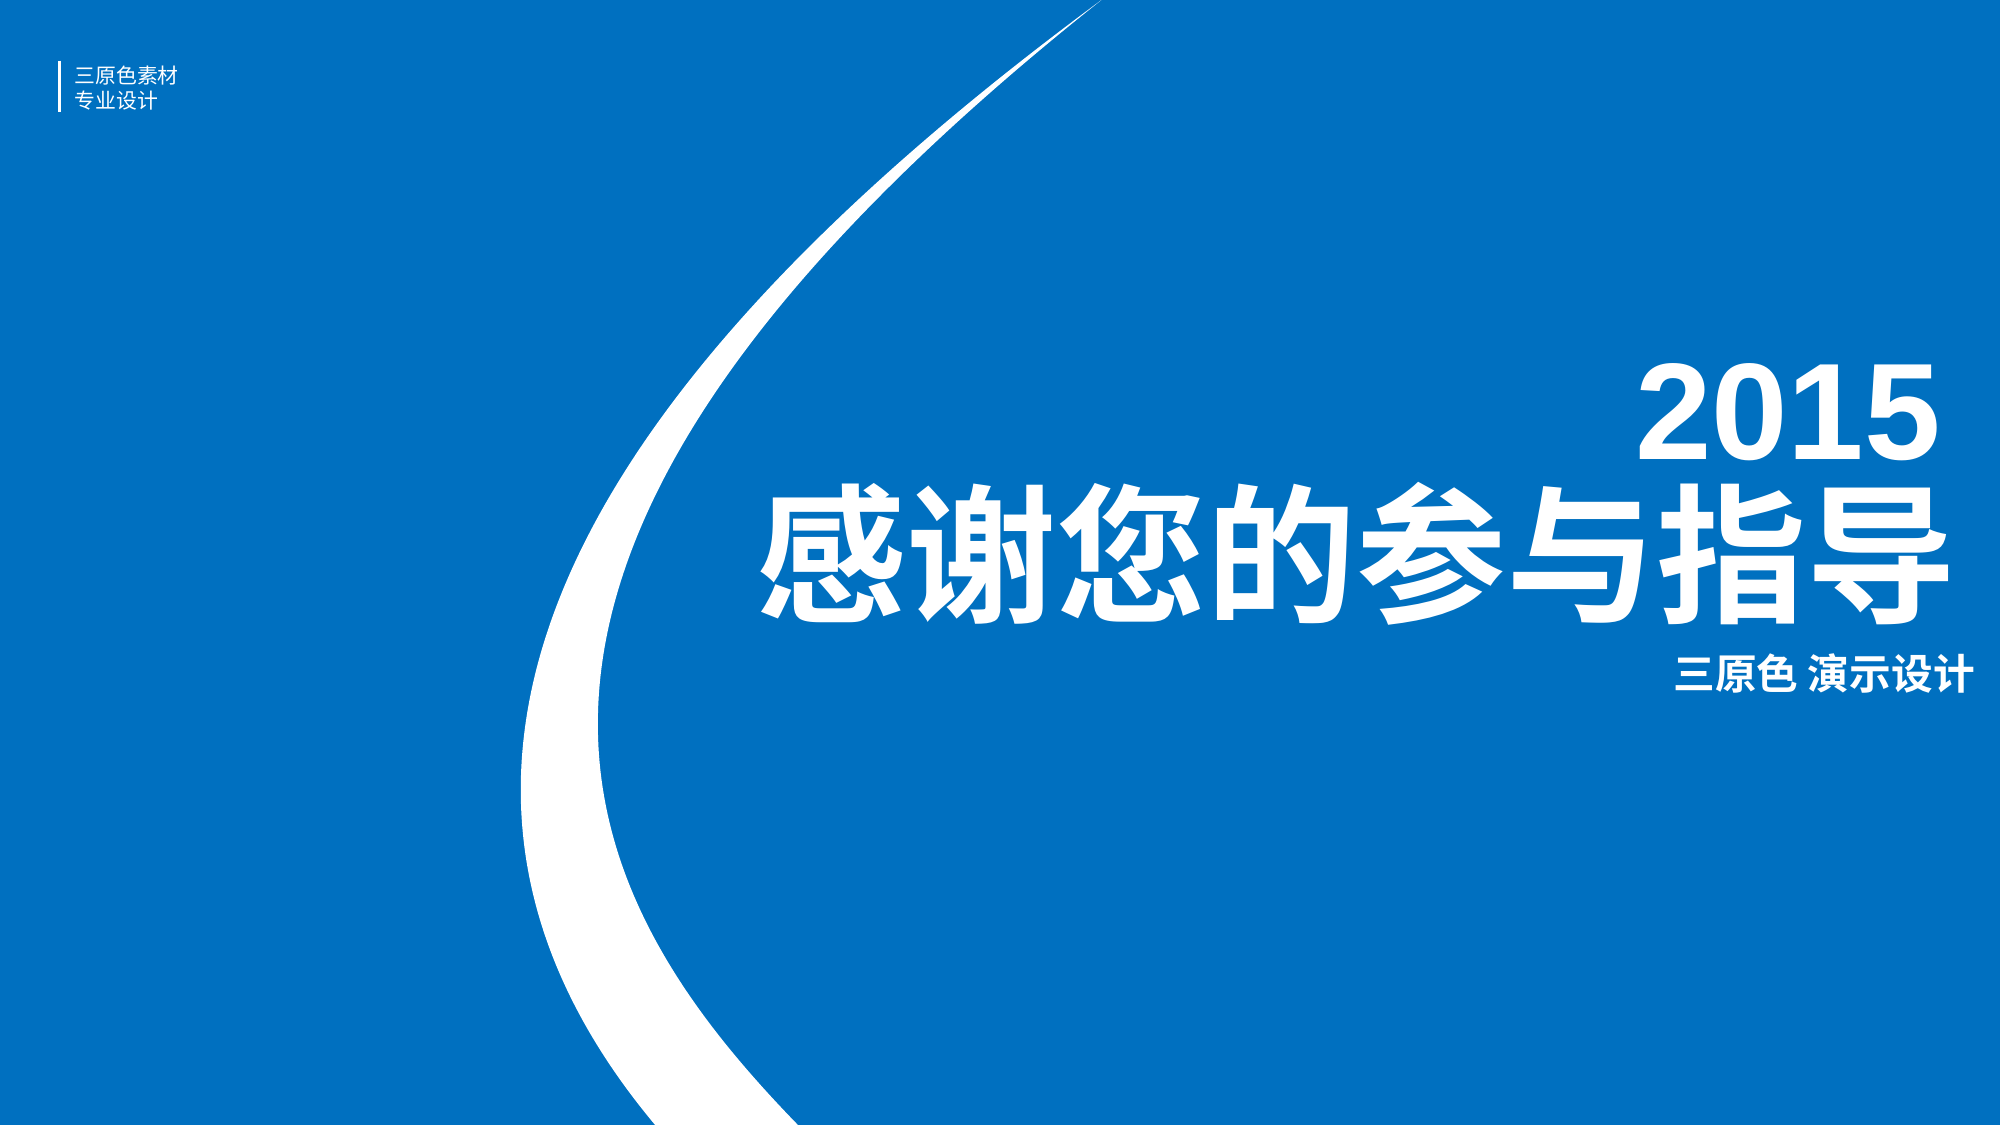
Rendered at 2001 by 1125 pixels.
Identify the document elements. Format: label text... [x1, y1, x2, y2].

text_box 感谢您的参与指导 [741, 454, 1972, 649]
text_box 三原色 演示设计 [1658, 640, 1991, 706]
text_box 2015 [1620, 315, 1957, 454]
text_box 三原色素材 专业设计 [60, 55, 194, 120]
text_box [520, 0, 1102, 1125]
